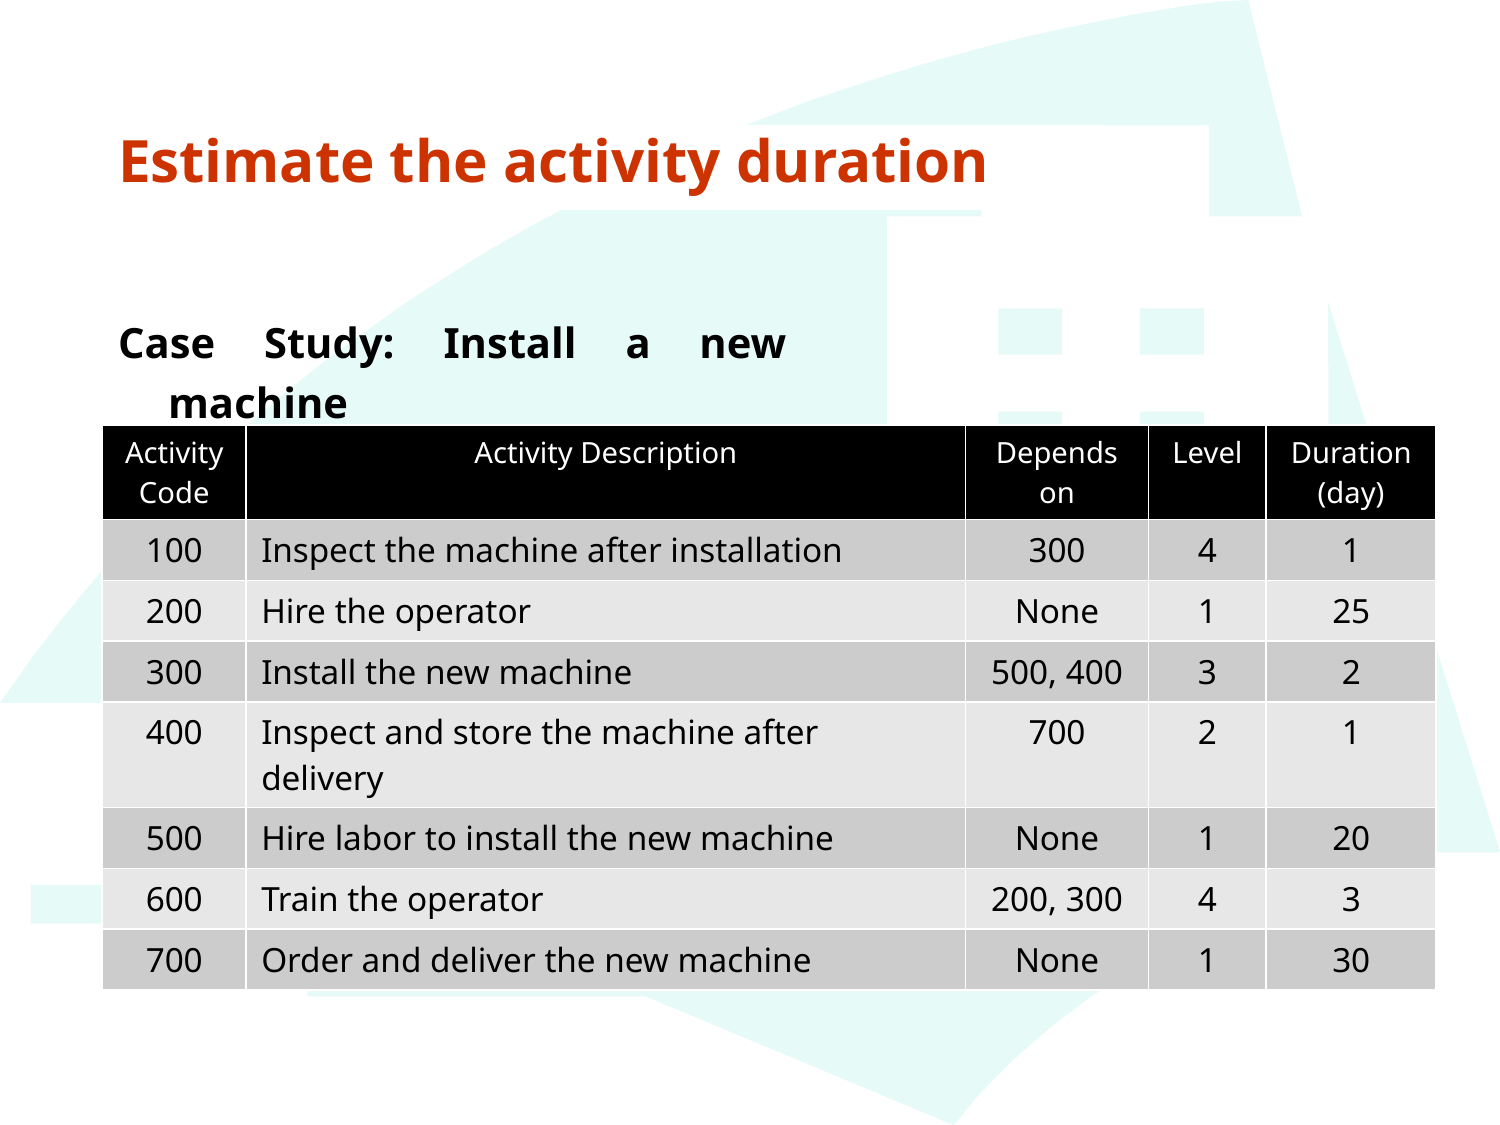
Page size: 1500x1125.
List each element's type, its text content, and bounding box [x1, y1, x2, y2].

table_cell 700 [103, 930, 245, 989]
table_cell 1 [1267, 520, 1435, 580]
table_cell 25 [1267, 581, 1435, 640]
title Estimate the activity duration [103, 125, 1102, 210]
table_cell 300 [966, 520, 1148, 580]
table_cell 300 [103, 642, 245, 701]
table_cell Hire the operator [247, 581, 965, 640]
table_cell 500, 400 [966, 642, 1148, 701]
table_cell 3 [1149, 642, 1265, 701]
table_cell None [966, 930, 1148, 989]
table_header Duration (day) [1267, 426, 1435, 519]
table_cell None [966, 808, 1148, 868]
table_cell 1 [1267, 703, 1435, 807]
table_header Activity Code [103, 426, 245, 519]
table_header Activity Description [247, 426, 965, 519]
table_cell 1 [1149, 581, 1265, 640]
table_cell 2 [1149, 703, 1265, 807]
table_cell Inspect and store the machine after delivery [247, 703, 965, 807]
table_cell 100 [103, 520, 245, 580]
table_cell Install the new machine [247, 642, 965, 701]
table_cell 600 [103, 869, 245, 928]
table_cell 30 [1267, 930, 1435, 989]
table_cell 3 [1267, 869, 1435, 928]
table_cell 700 [966, 703, 1148, 807]
table_cell 1 [1149, 808, 1265, 868]
table_cell Train the operator [247, 869, 965, 928]
table_cell 1 [1149, 930, 1265, 989]
table_cell 200, 300 [966, 869, 1148, 928]
table_cell None [966, 581, 1148, 640]
table_header Level [1149, 426, 1265, 519]
text_box Case Study: Install a new machine [103, 299, 802, 355]
table_cell Inspect the machine after installation [247, 520, 965, 580]
table_header Depends on [966, 426, 1148, 519]
table_cell 4 [1149, 869, 1265, 928]
table_cell 20 [1267, 808, 1435, 868]
table_cell 200 [103, 581, 245, 640]
table_cell 500 [103, 808, 245, 868]
table_cell Order and deliver the new machine [247, 930, 965, 989]
table_cell 400 [103, 703, 245, 807]
table_cell 4 [1149, 520, 1265, 580]
table_cell 2 [1267, 642, 1435, 701]
table_cell Hire labor to install the new machine [247, 808, 965, 868]
